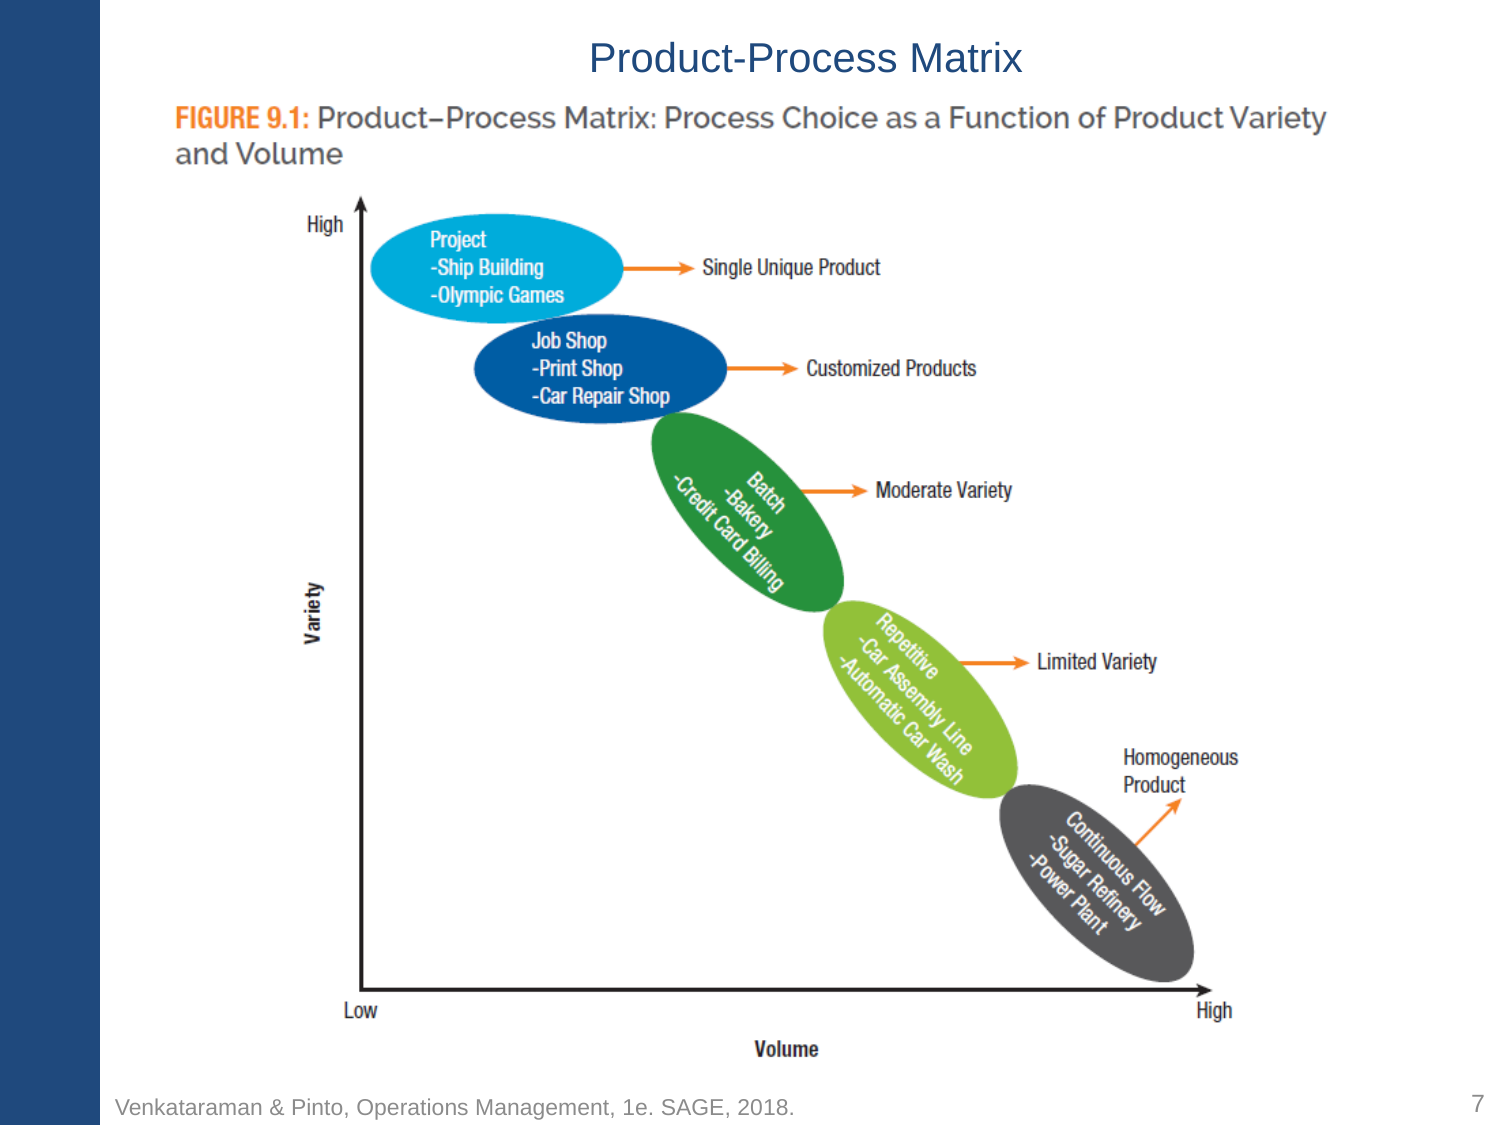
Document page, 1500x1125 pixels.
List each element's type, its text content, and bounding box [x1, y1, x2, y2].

title Product-Process Matrix [174, 12, 1438, 85]
slide_number 7 [1425, 1082, 1500, 1123]
footer Venkataraman & Pinto, Operations Management, 1e. SAGE, 2018. [99, 1084, 1025, 1125]
picture [162, 87, 1451, 1082]
